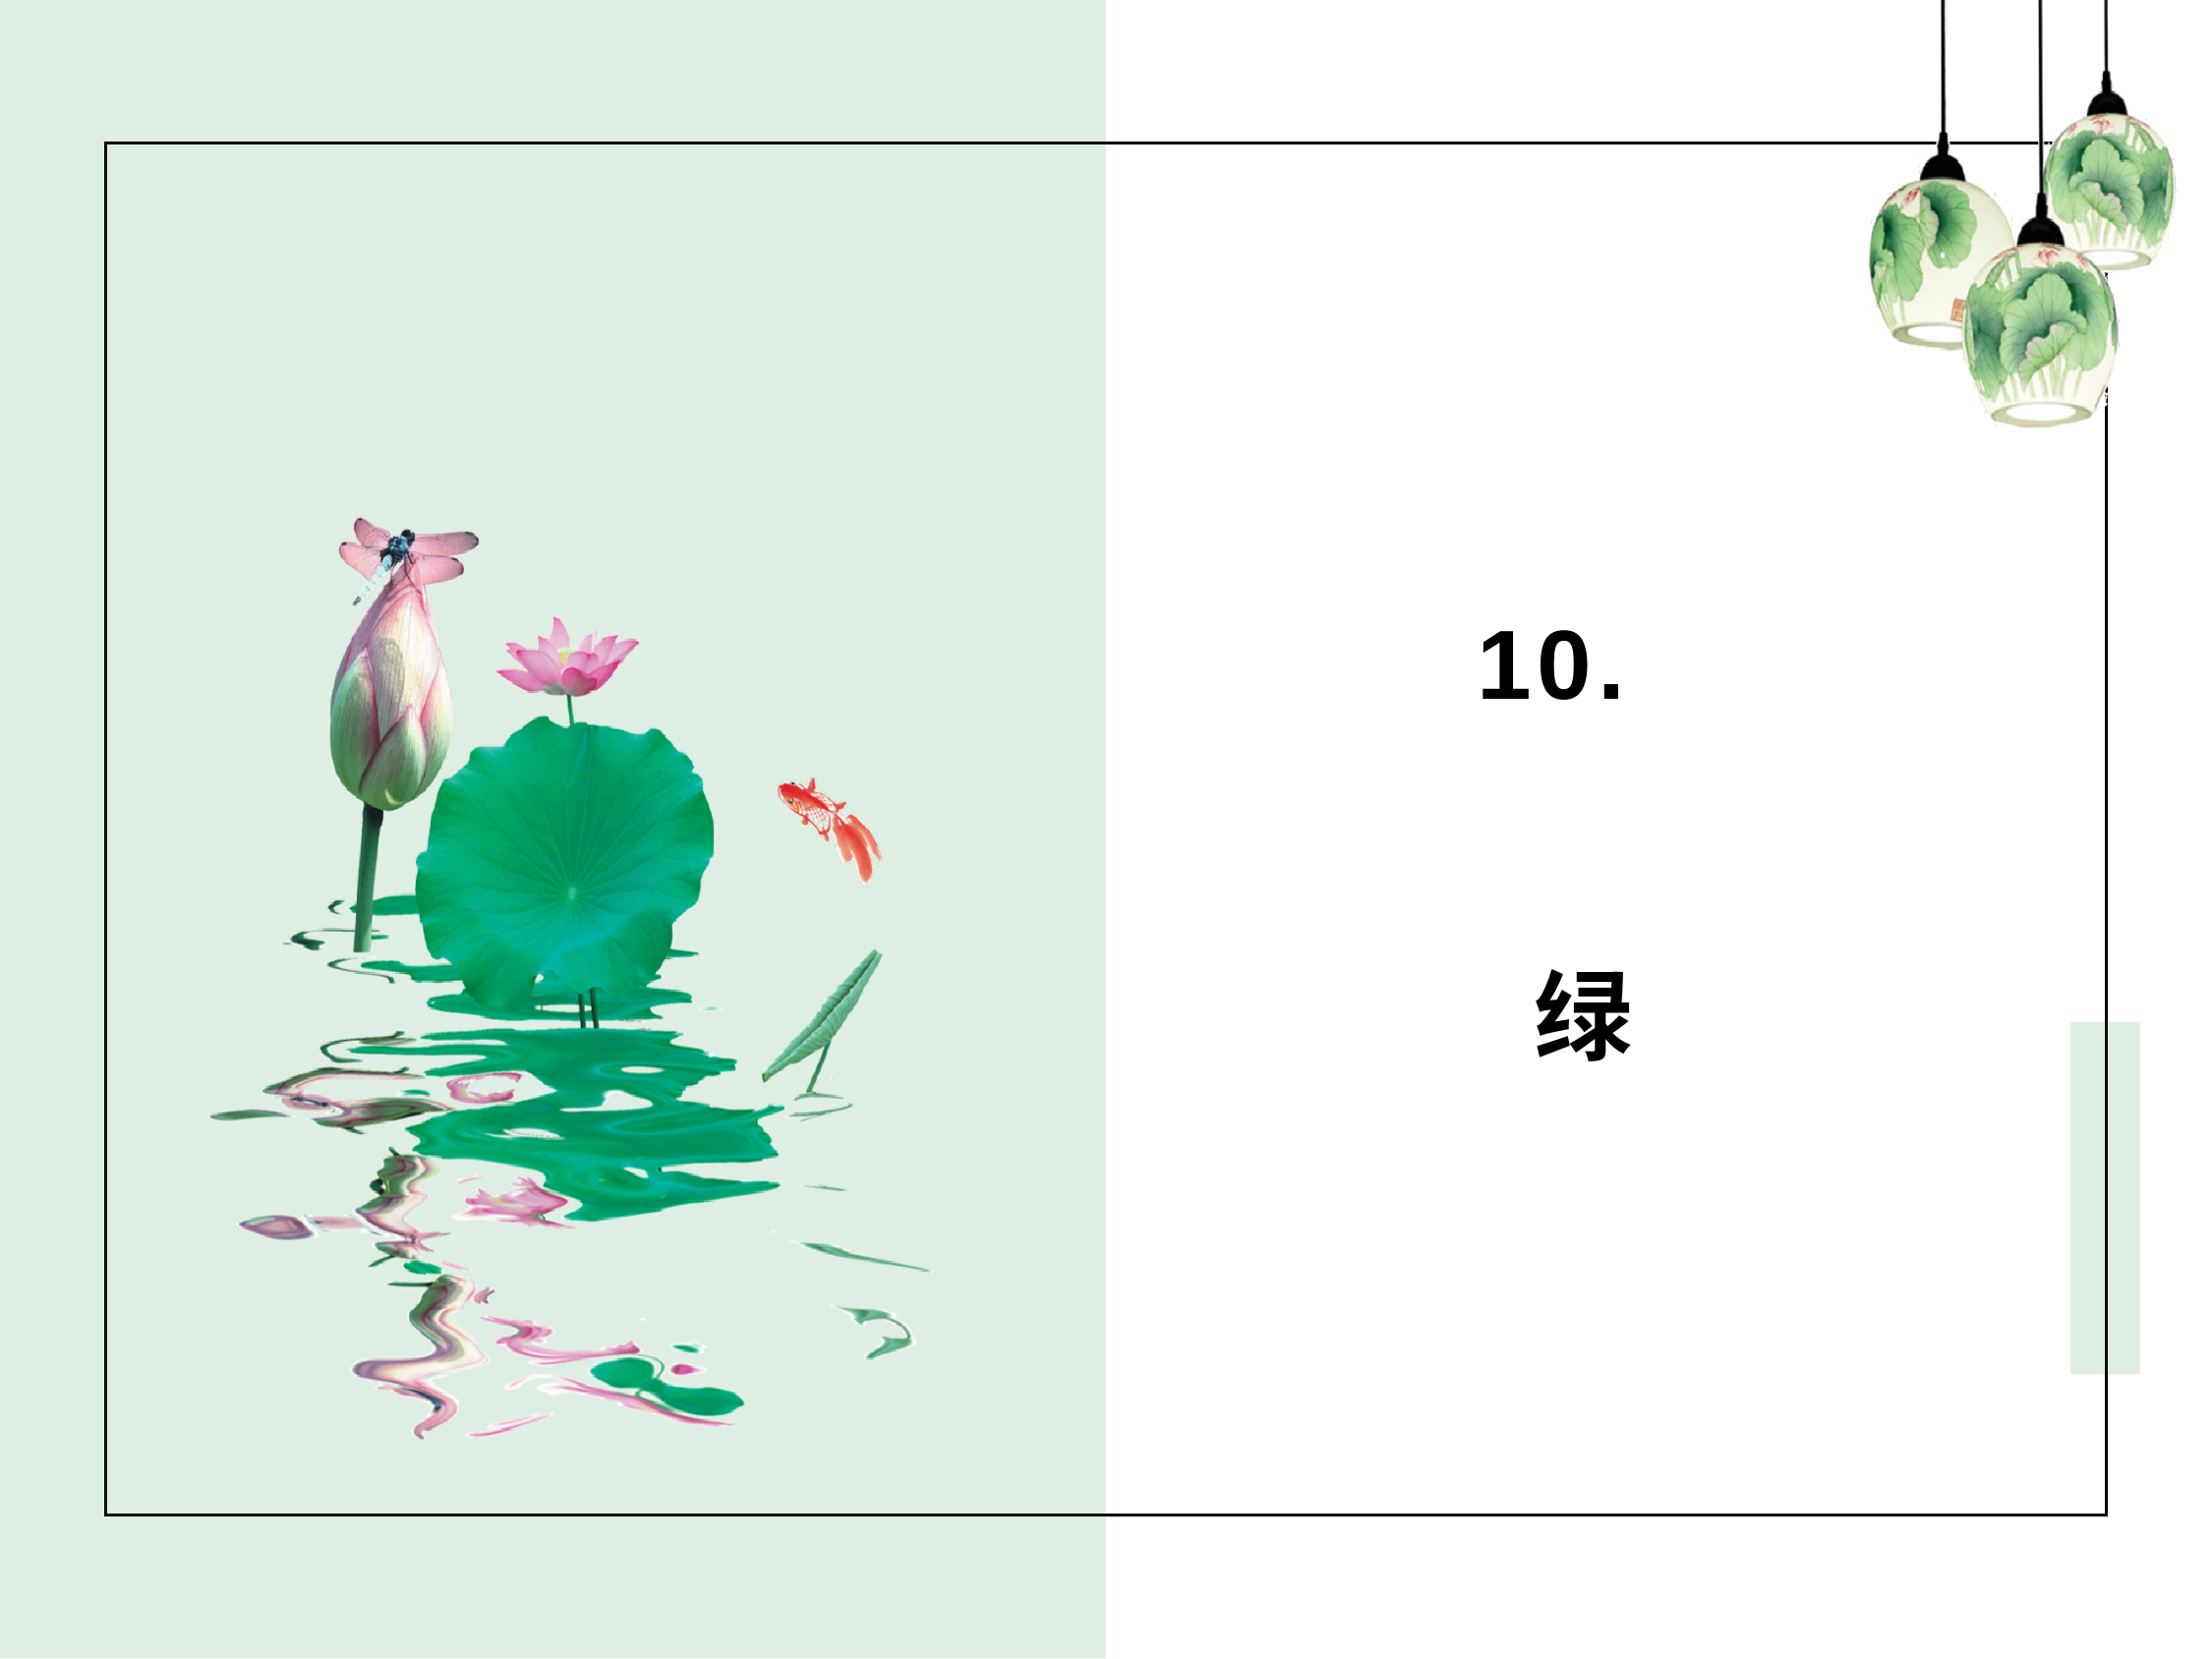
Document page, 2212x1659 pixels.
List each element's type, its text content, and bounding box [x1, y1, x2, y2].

picture [105, 456, 987, 1587]
title 10. 绿 [1462, 299, 1881, 1375]
picture [1866, 0, 2179, 434]
